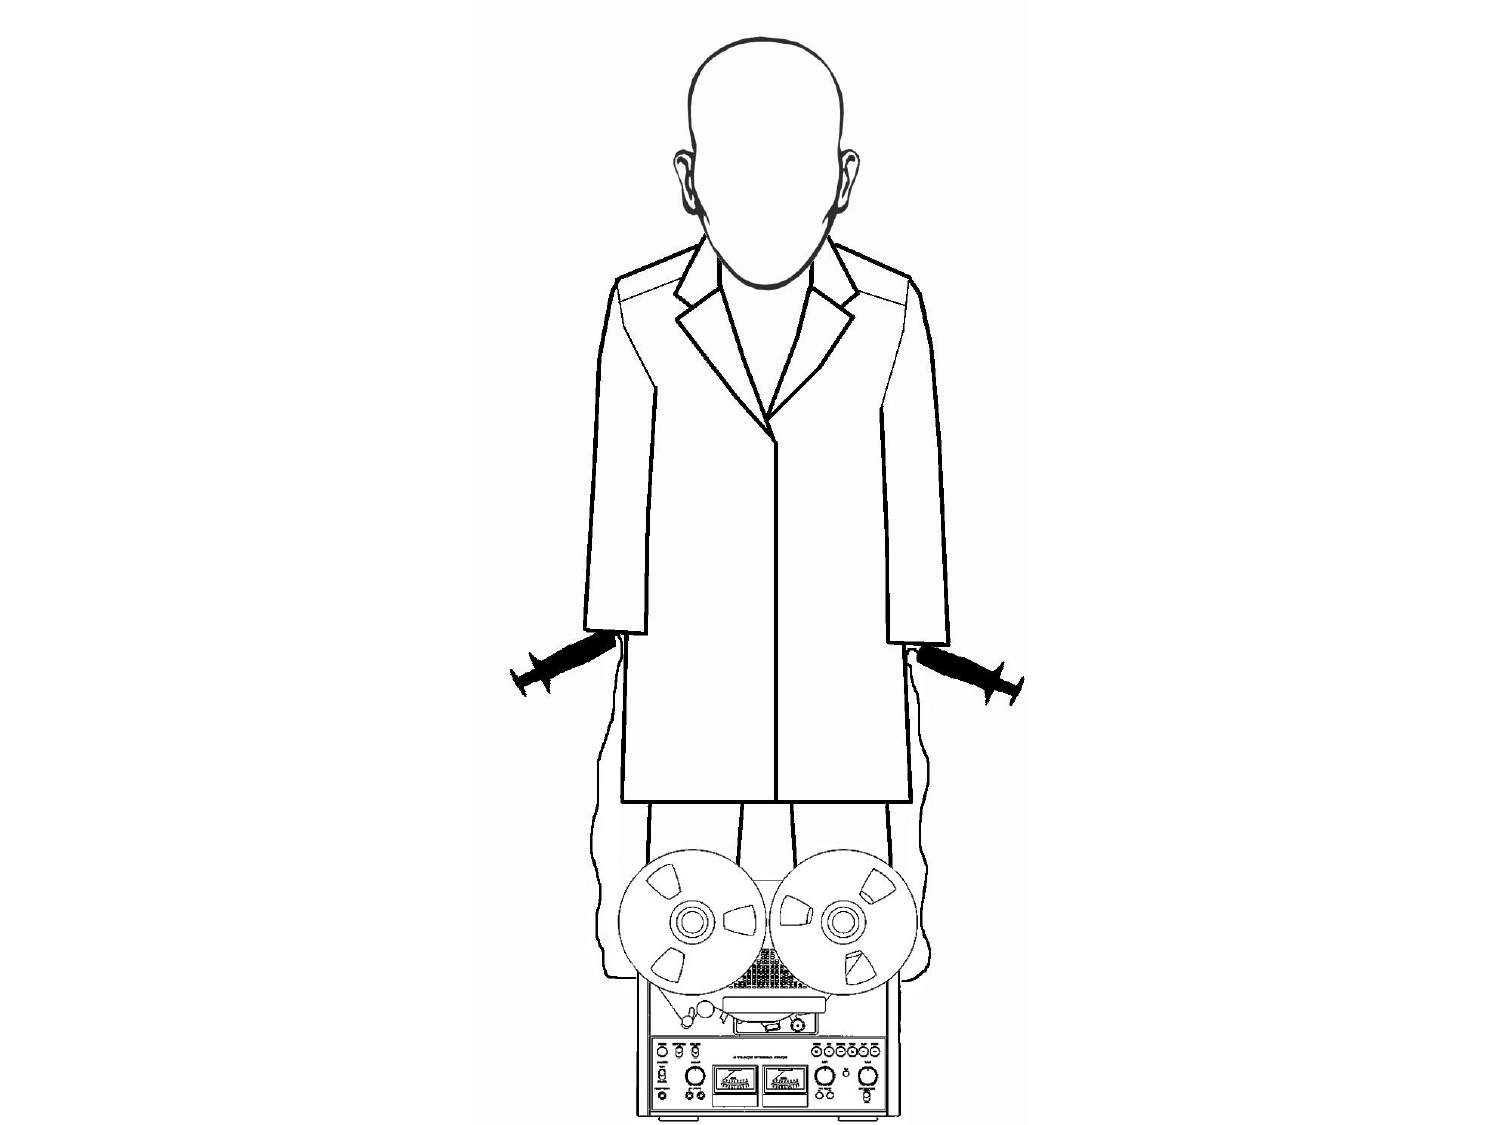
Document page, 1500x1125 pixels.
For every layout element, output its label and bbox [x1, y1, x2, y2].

picture [472, 0, 1028, 1125]
